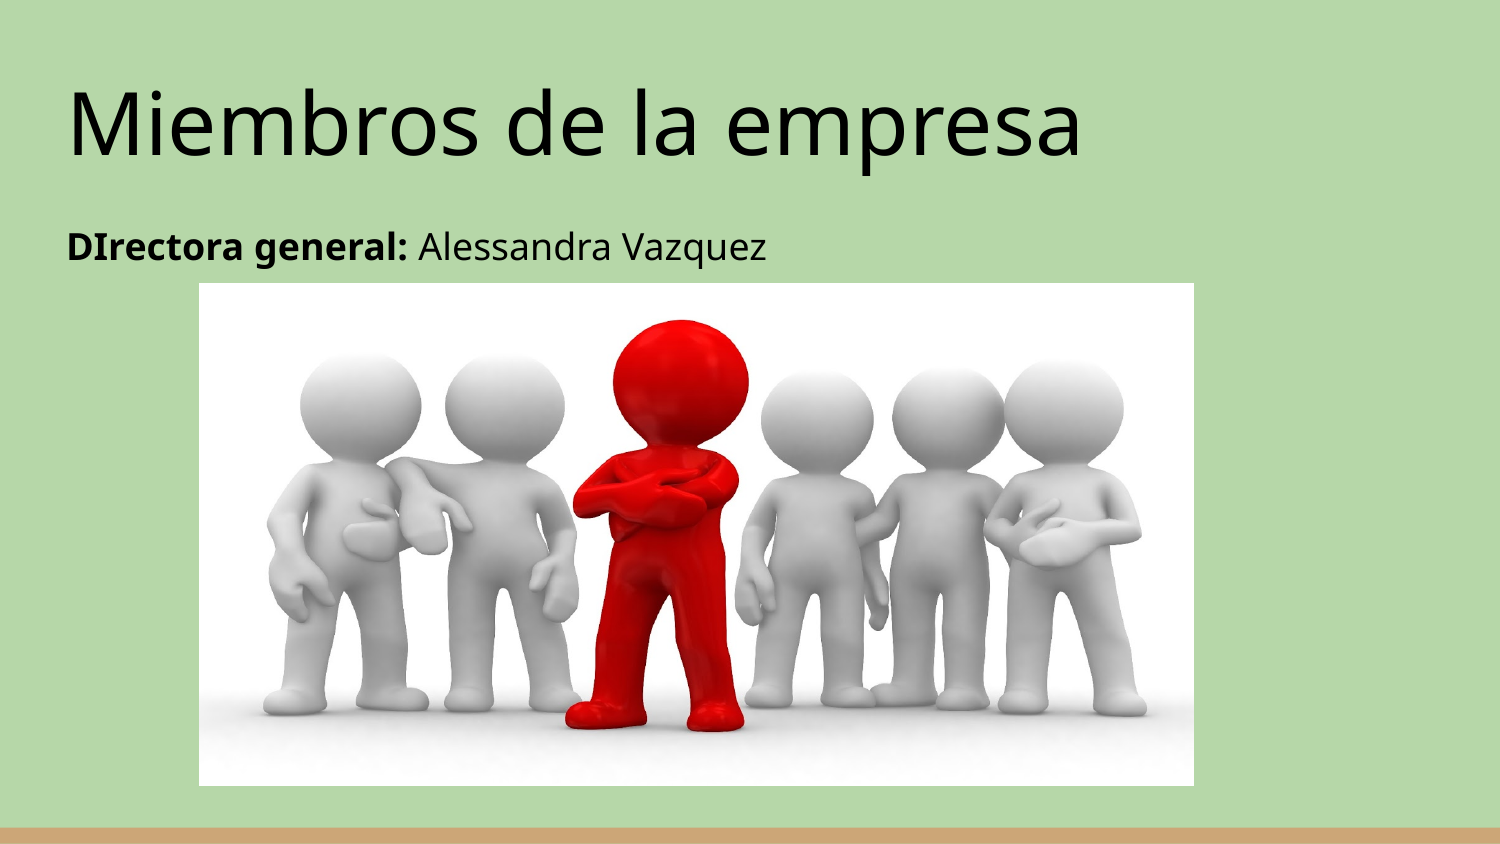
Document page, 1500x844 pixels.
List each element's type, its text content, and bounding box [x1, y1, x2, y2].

list DIrectora general: Alessandra Vazquez [51, 200, 1449, 752]
picture [199, 283, 1194, 786]
title Miembros de la empresa [51, 51, 1449, 189]
